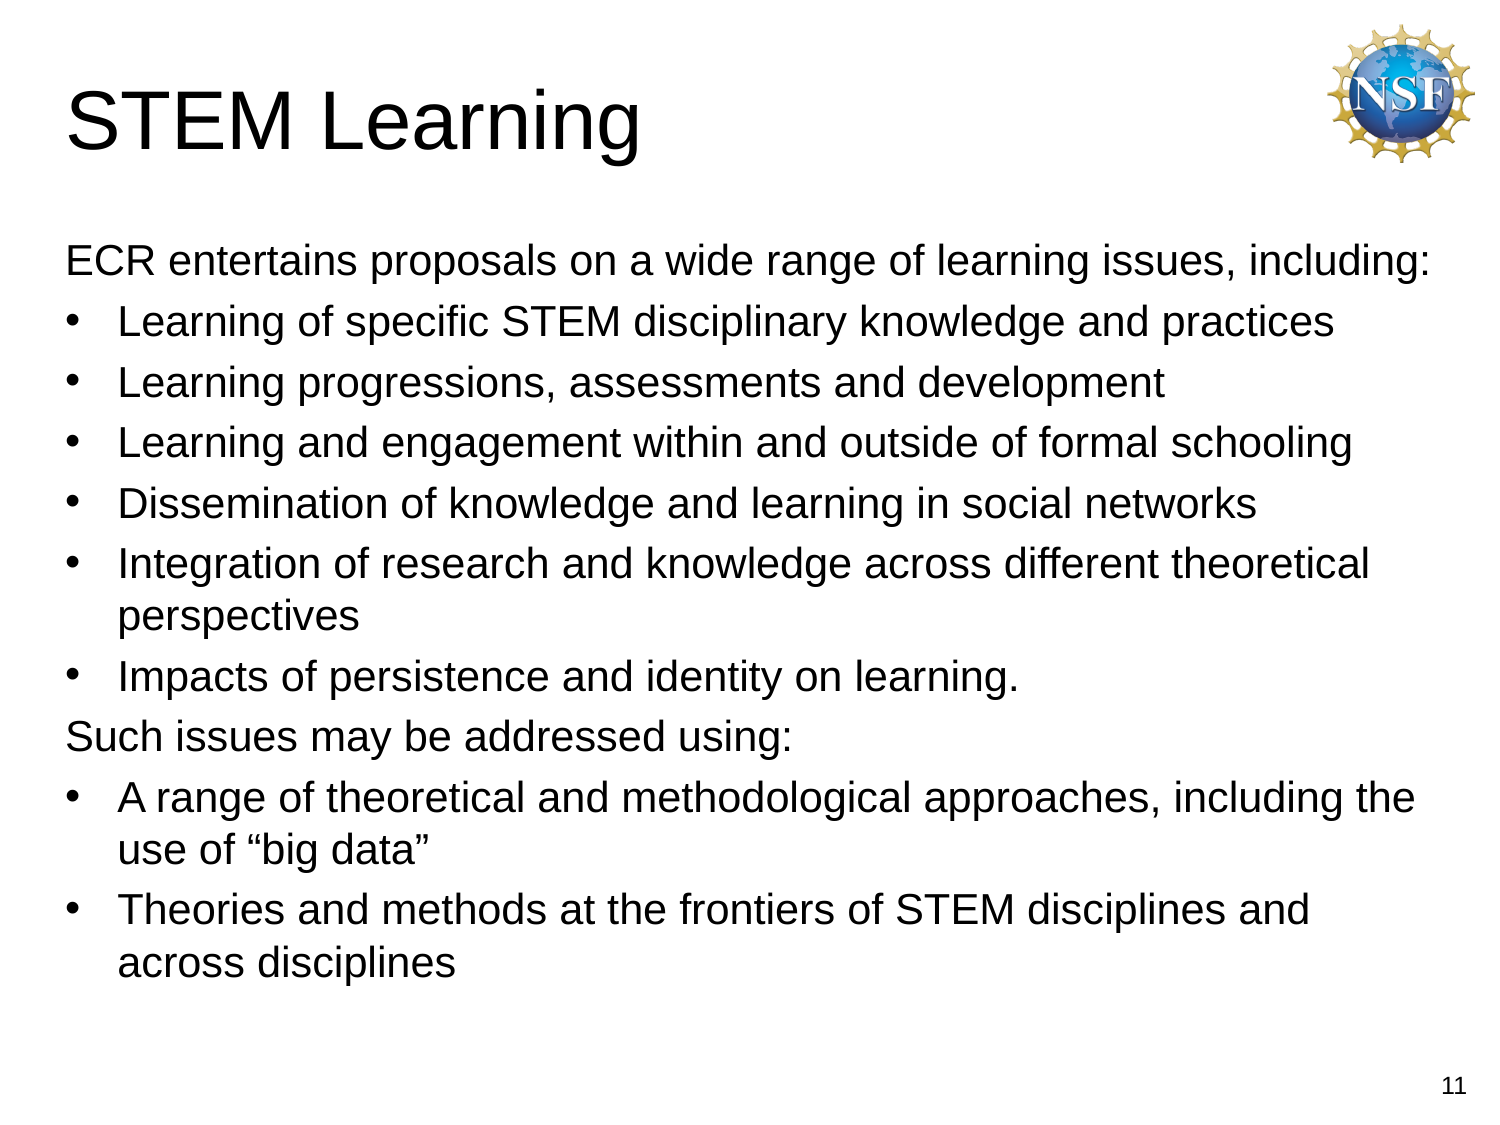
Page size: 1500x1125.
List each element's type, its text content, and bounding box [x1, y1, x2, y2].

picture [1327, 24, 1475, 163]
list ECR entertains proposals on a wide range of learning issues, including: Learning of specific STEM disciplinary knowledge and practices Learning progressions, assessments and development Learning and engagement within and outside of formal schooling Dissemination of knowledge and learning in social networks Integration of research and knowledge across different theoretical perspectives Impacts of persistence and identity on learning. Such issues may be addressed using: A range of theoretical and methodological approaches, including the use of “big data” Theories and methods at the frontiers of STEM disciplines and across disciplines [50, 224, 1450, 1050]
title STEM Learning [50, 45, 1288, 188]
